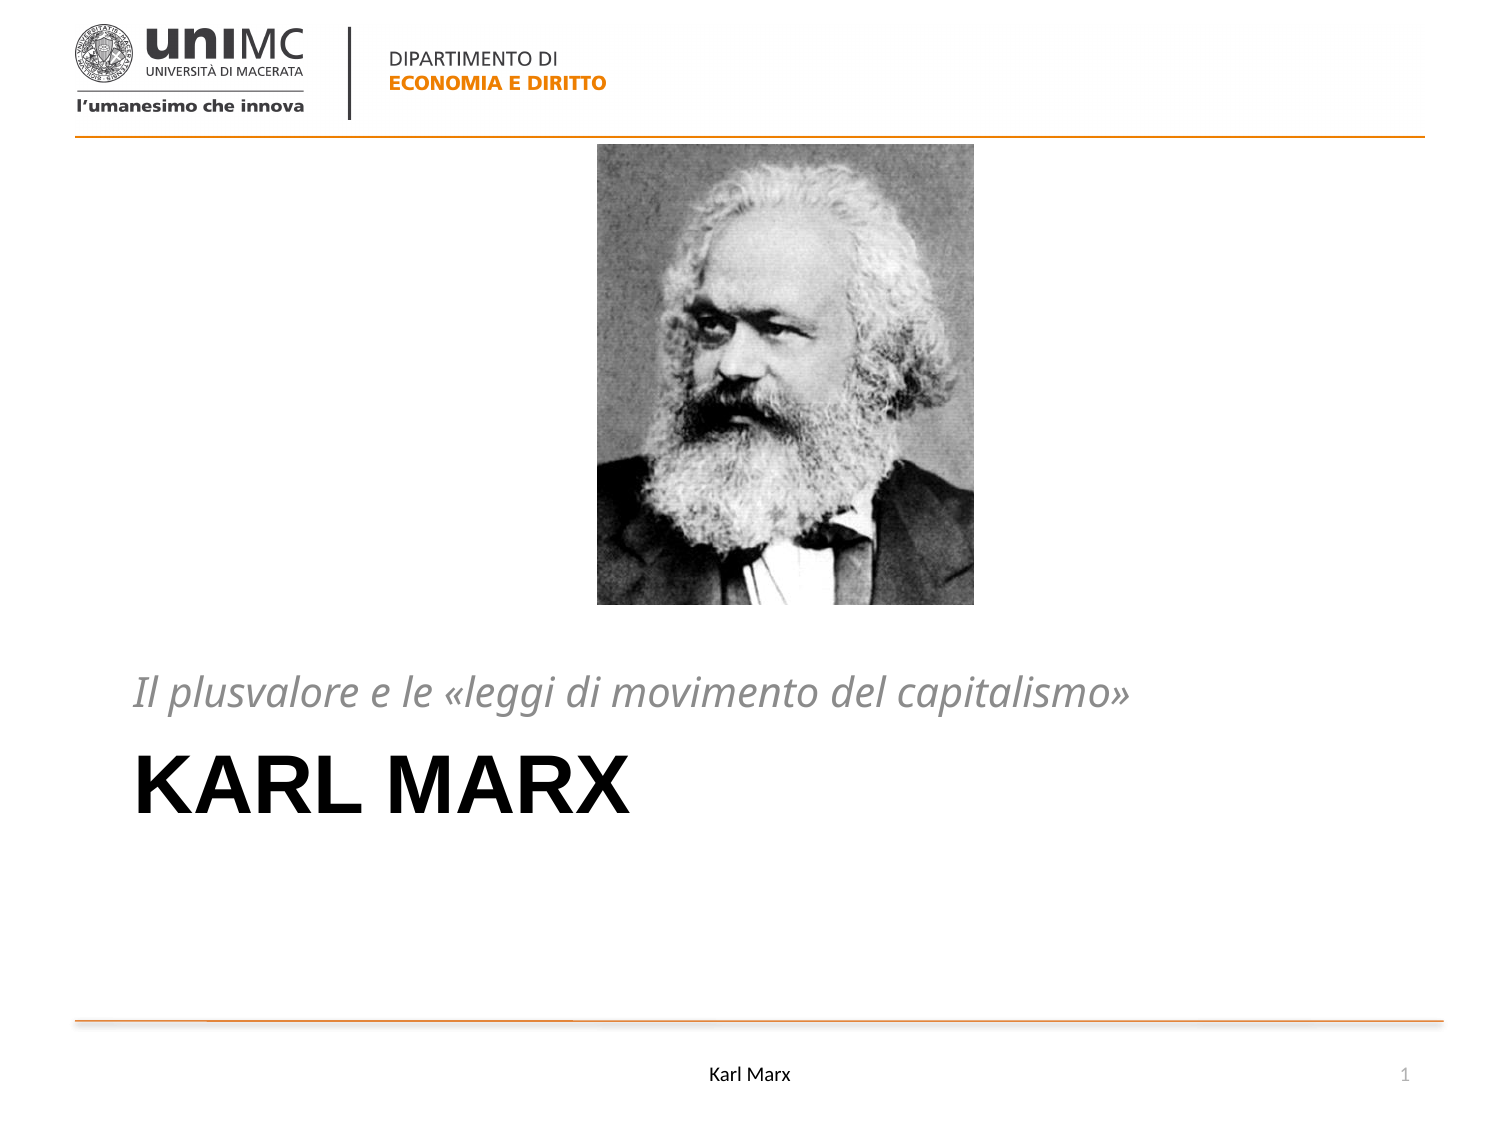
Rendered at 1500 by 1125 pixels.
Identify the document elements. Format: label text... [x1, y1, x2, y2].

list Il plusvalore e le «leggi di movimento del capitalismo» [118, 476, 1394, 723]
slide_number 1 [1074, 1042, 1425, 1103]
picture [75, 24, 1425, 138]
footer Karl Marx [512, 1042, 988, 1103]
picture [597, 143, 974, 605]
title Karl marx [118, 723, 1394, 947]
